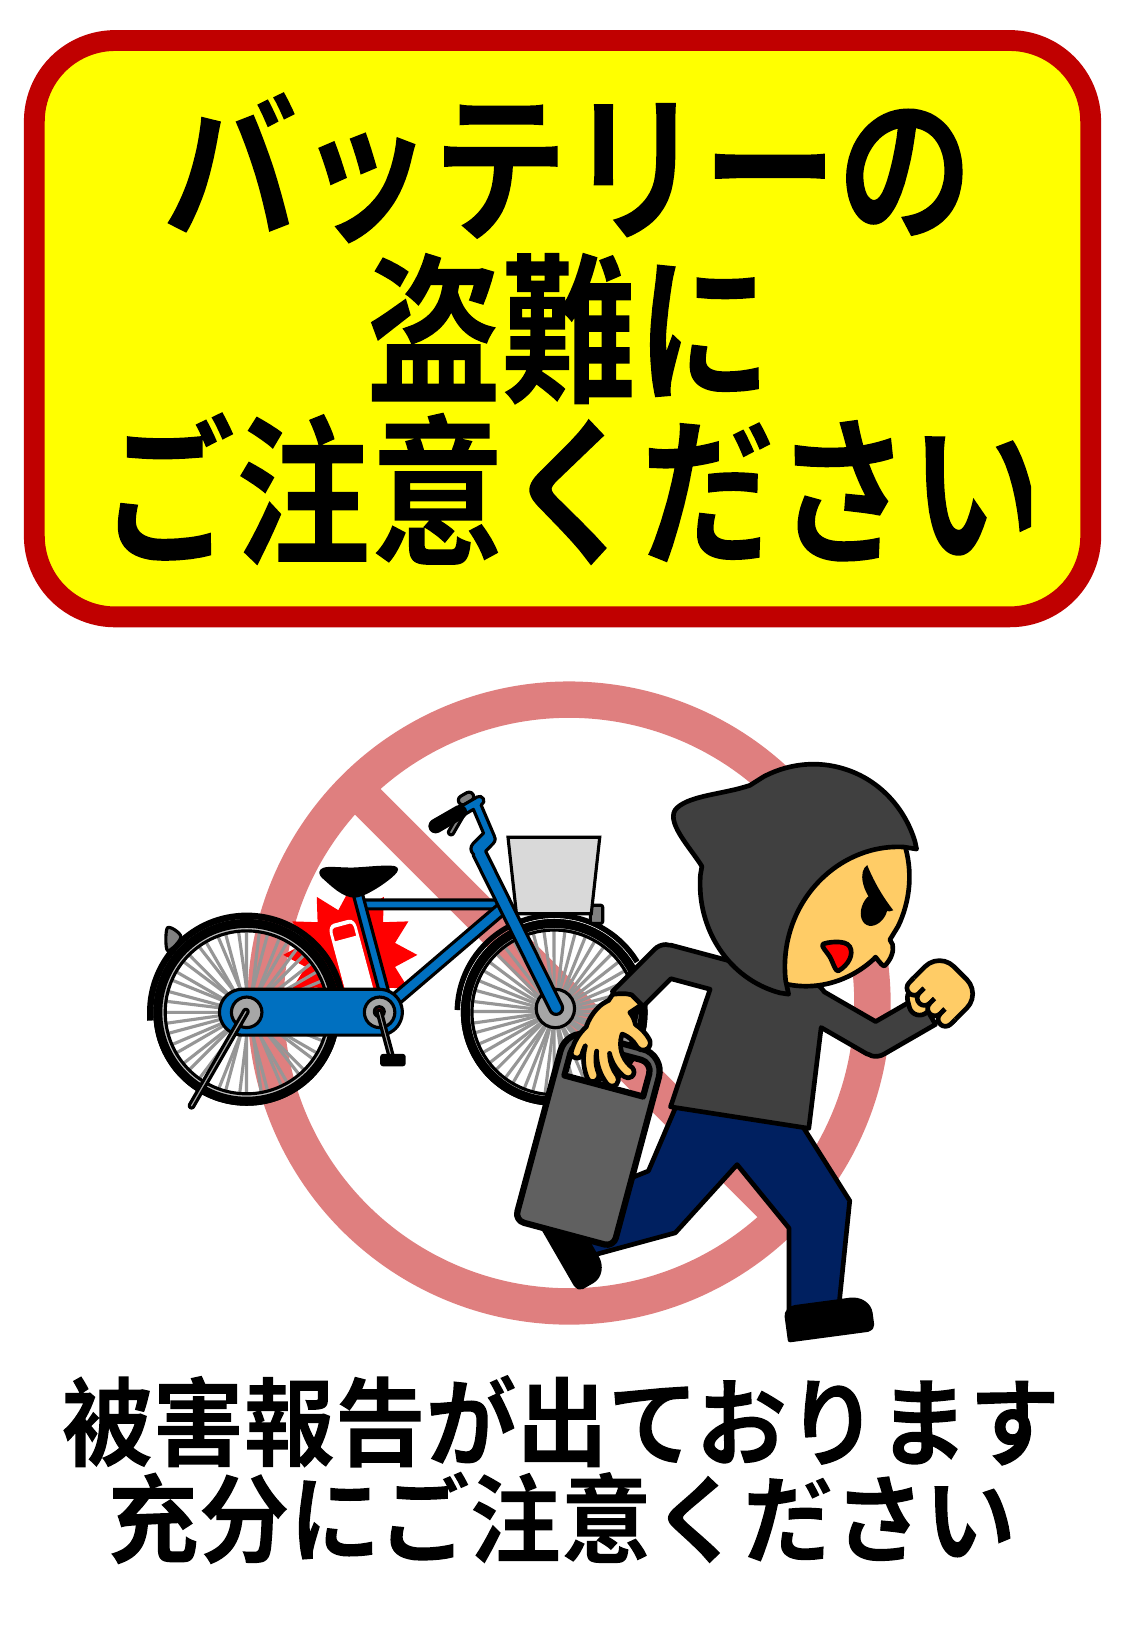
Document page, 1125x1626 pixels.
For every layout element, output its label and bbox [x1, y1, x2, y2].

text_box [32, 38, 1093, 619]
text_box [148, 681, 970, 1335]
